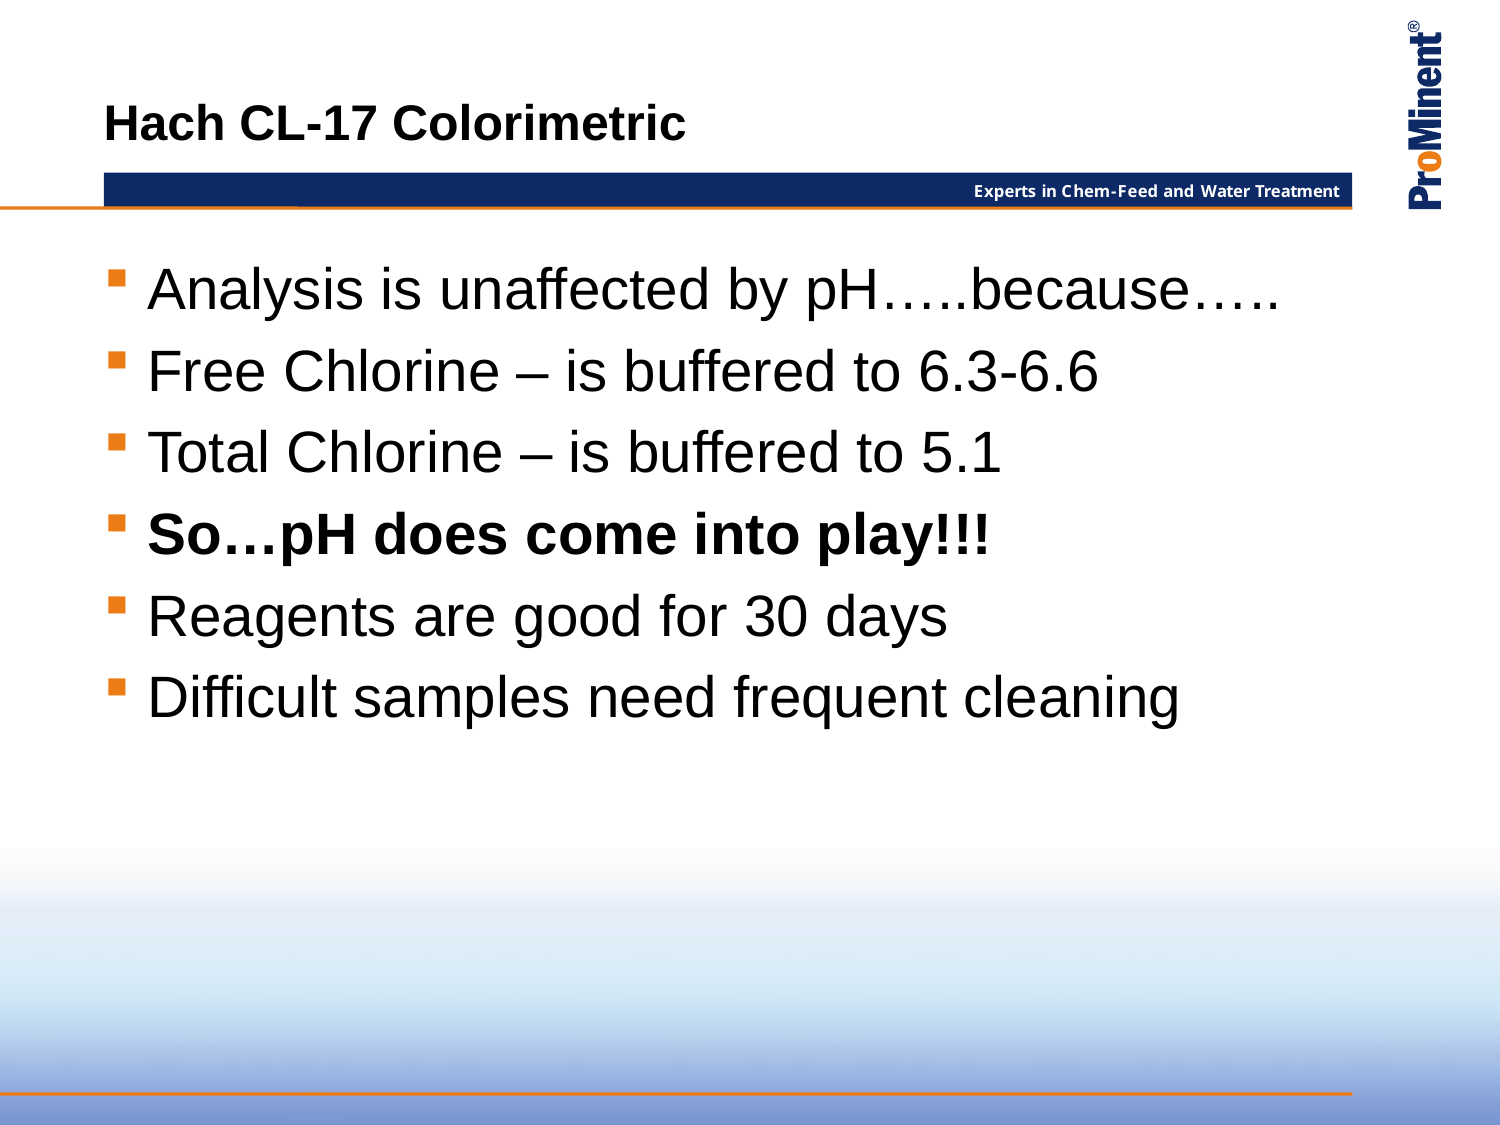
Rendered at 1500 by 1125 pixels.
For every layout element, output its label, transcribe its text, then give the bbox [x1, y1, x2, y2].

picture [0, 848, 1500, 1125]
title Hach CL-17 Colorimetric [88, 44, 1353, 197]
list Analysis is unaffected by pH…..because….. Free Chlorine – is buffered to 6.3-6.6 Total Chlorine – is buffered to 5.1 So…pH does come into play!!! Reagents are good for 30 days Difficult samples need frequent cleaning [88, 243, 1353, 1048]
